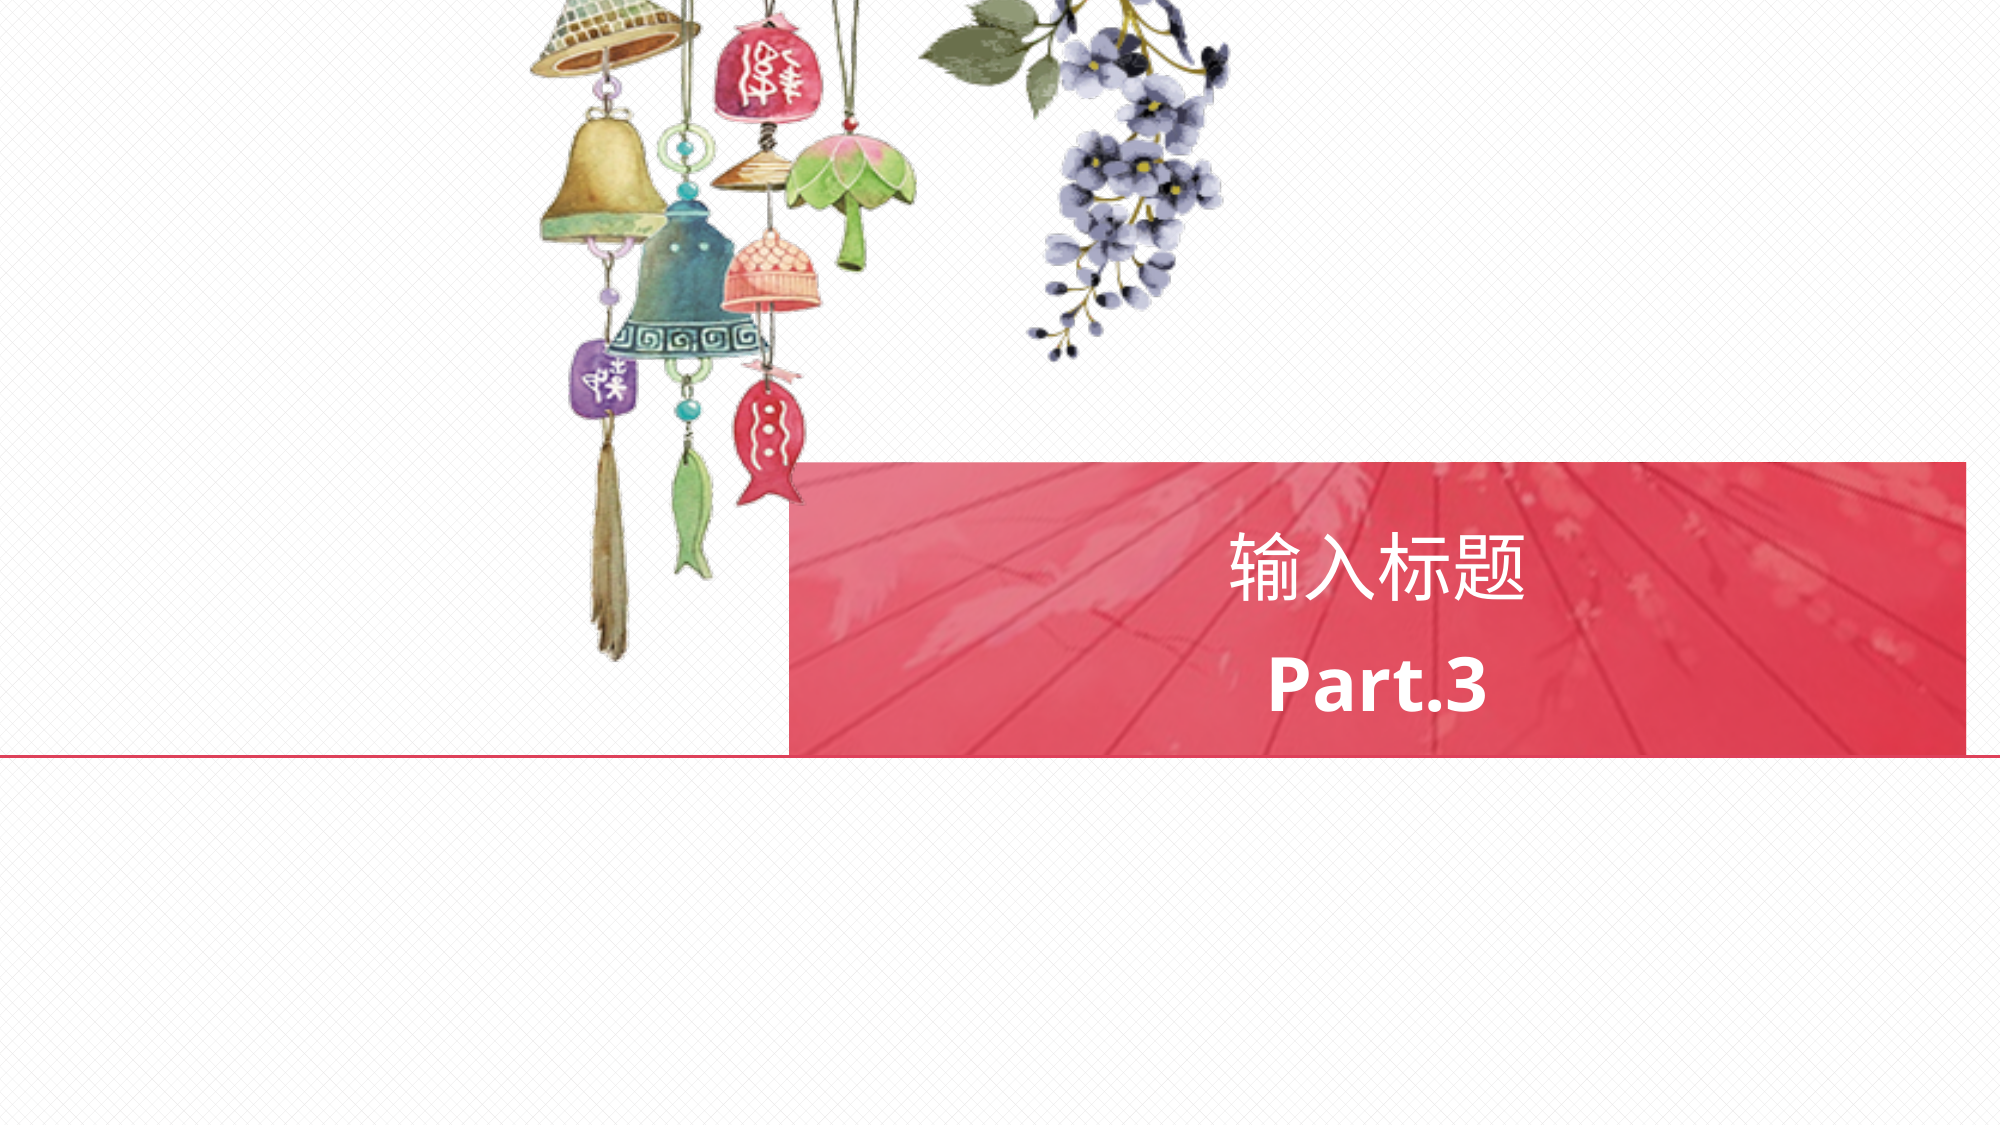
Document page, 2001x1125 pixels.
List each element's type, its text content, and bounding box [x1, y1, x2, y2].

text_box [1377, 461, 1967, 755]
text_box Part.3 [1377, 628, 1505, 734]
picture [397, 0, 1377, 1125]
text_box 输入标题 [1377, 513, 1835, 619]
